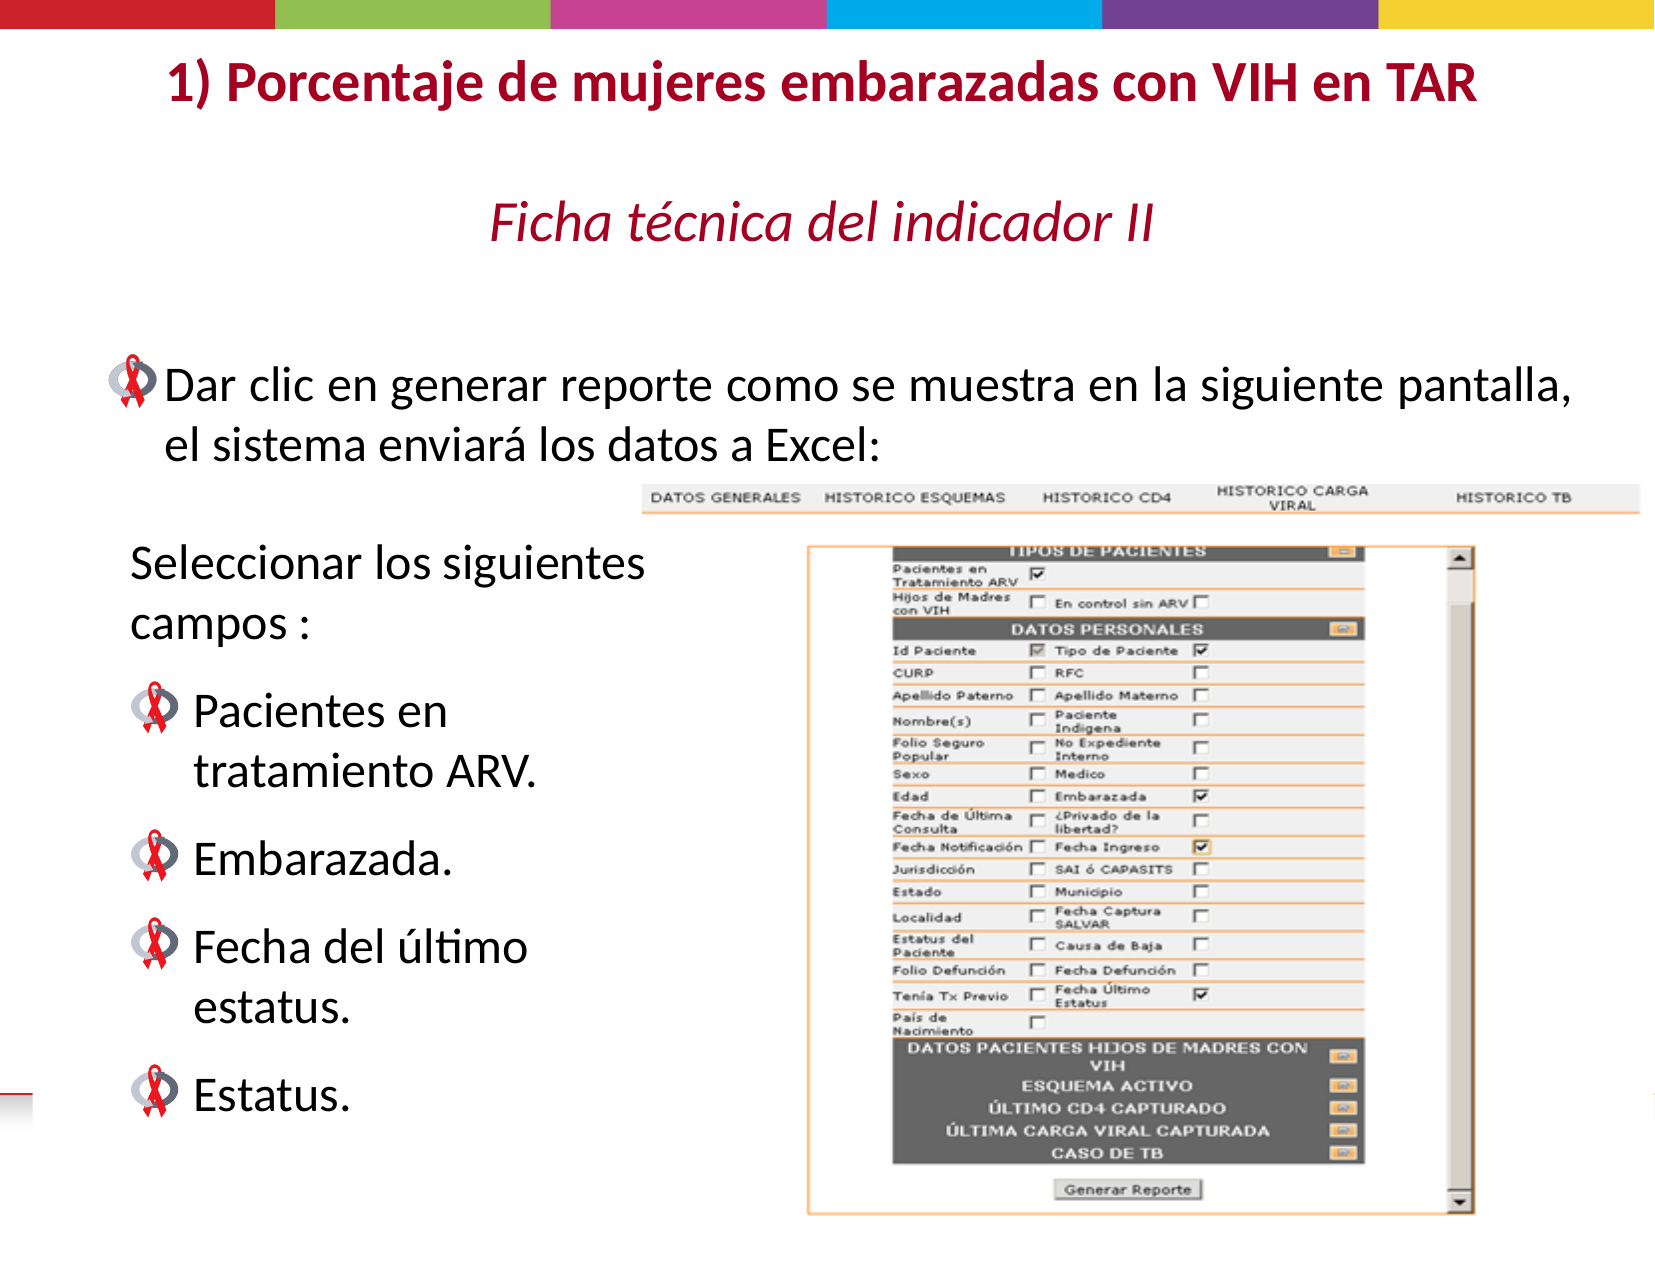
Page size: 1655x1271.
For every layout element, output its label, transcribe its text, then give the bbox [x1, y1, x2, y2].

text_box Seleccionar los siguientes campos : Pacientes en tratamiento ARV. Embarazada. Fecha del último estatus. Estatus. [32, 522, 637, 1217]
text_box Dar clic en generar reporte como se muestra en la siguiente pantalla, el sistema enviará los datos a Excel: [91, 342, 1591, 480]
text_box 1) Porcentaje de mujeres embarazadas con VIH en TAR Ficha técnica del indicador II [11, 34, 1633, 199]
picture [0, 0, 1655, 1271]
